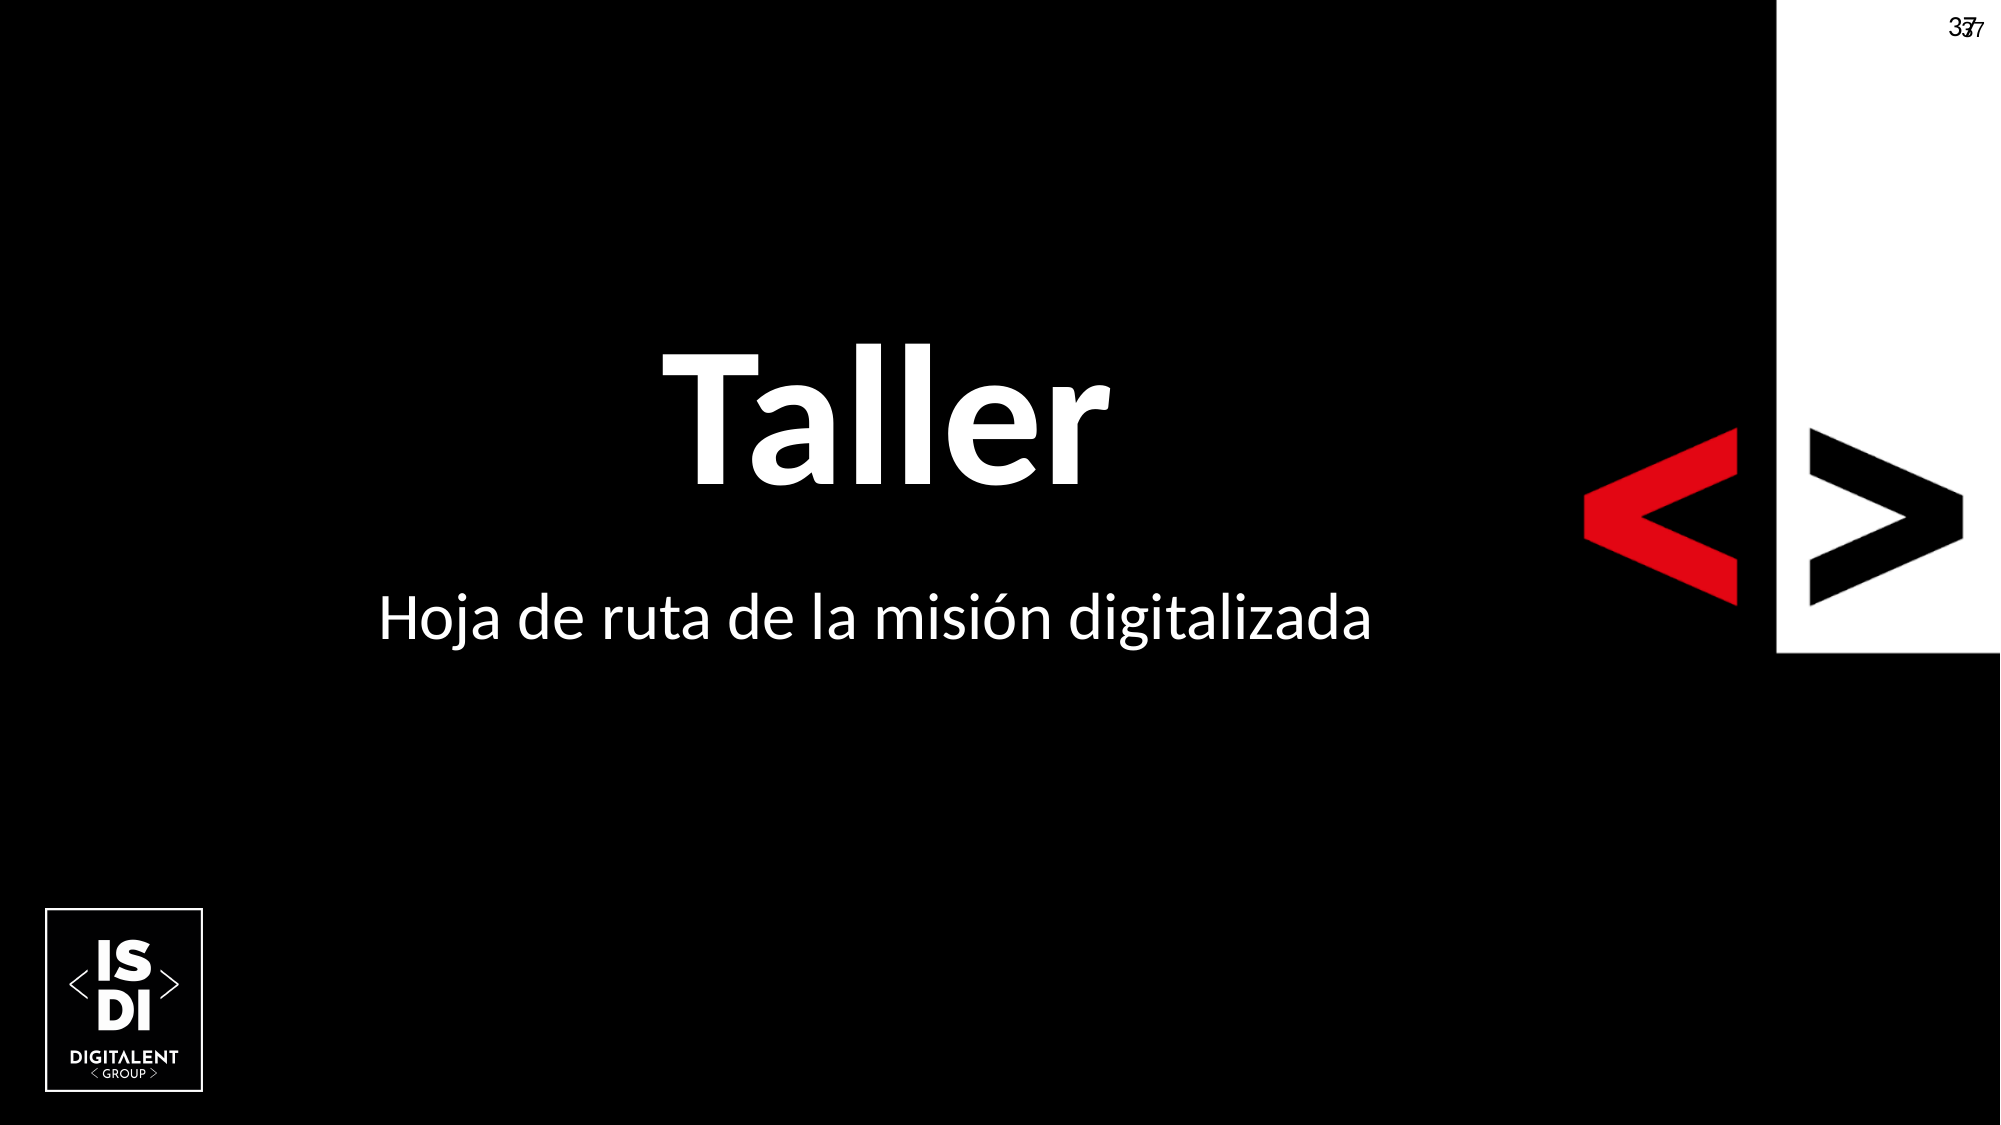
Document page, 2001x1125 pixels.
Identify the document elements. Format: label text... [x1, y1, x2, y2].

picture [45, 908, 203, 1092]
text_box Taller [0, 249, 1776, 560]
text_box 37 [1909, 0, 1993, 60]
text_box Hoja de ruta de la misión digitalizada [0, 565, 1776, 684]
picture [1573, 0, 2000, 662]
